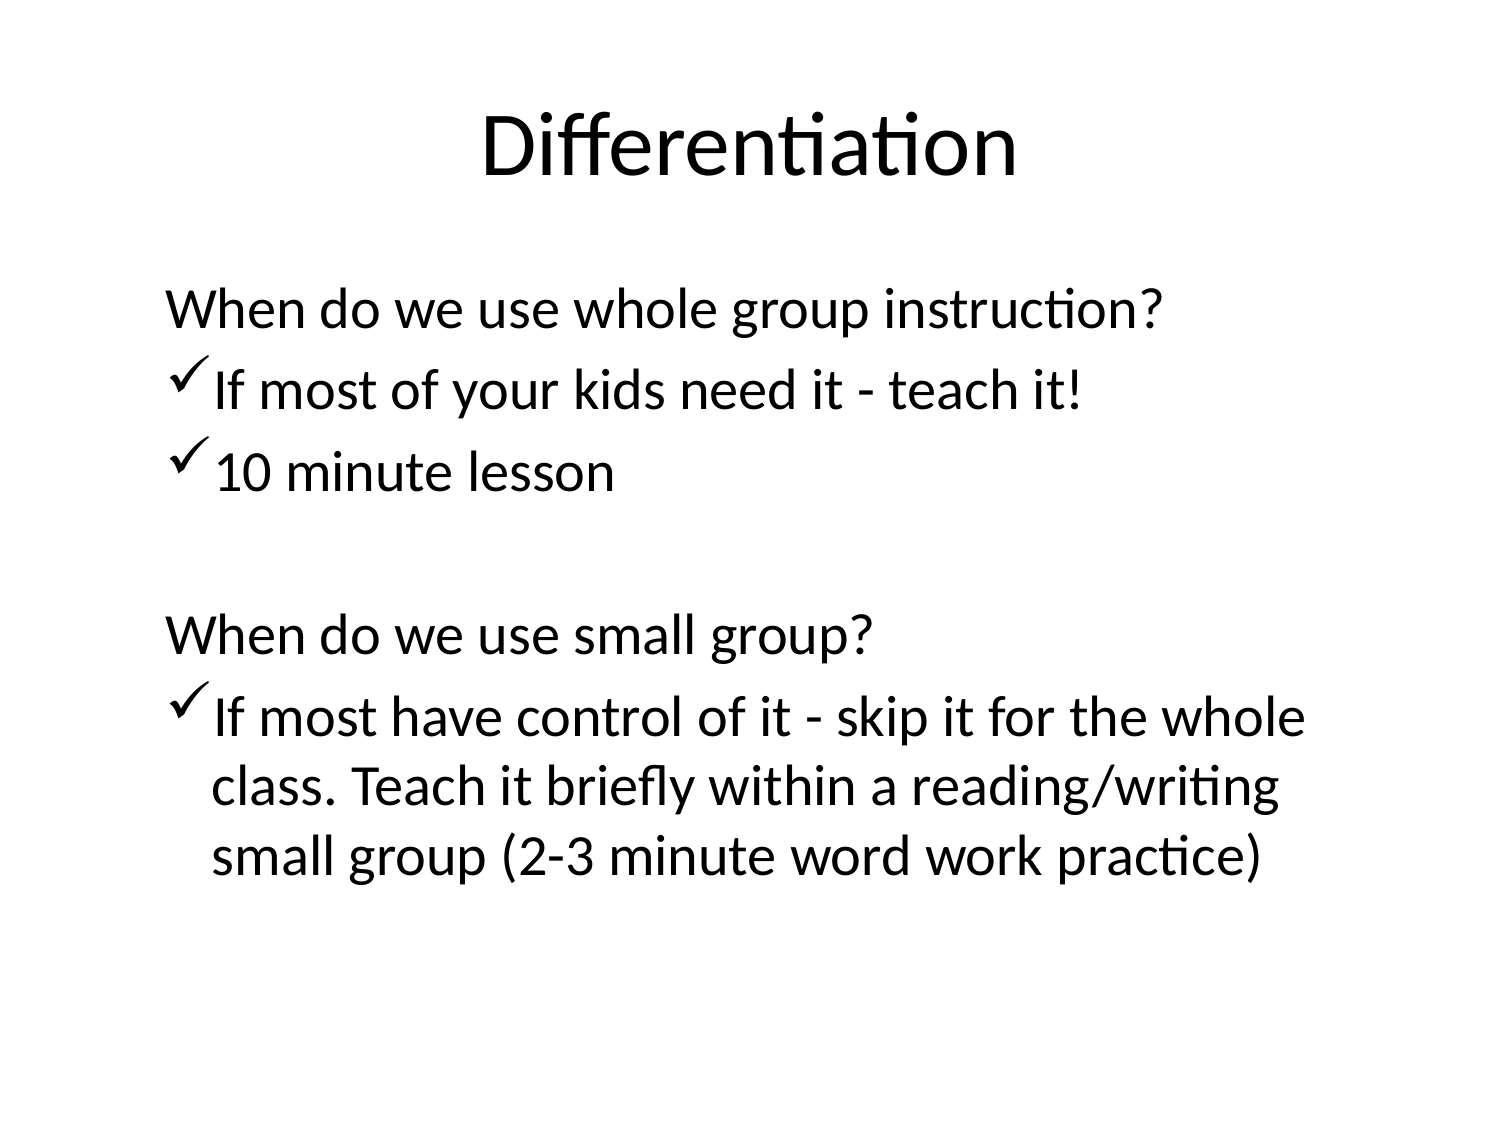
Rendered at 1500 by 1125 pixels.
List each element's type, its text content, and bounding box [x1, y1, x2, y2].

title Differentiation [75, 45, 1425, 233]
list When do we use whole group instruction? If most of your kids need it - teach it! 10 minute lesson When do we use small group? If most have control of it - skip it for the whole class. Teach it briefly within a reading/writing small group (2-3 minute word work practice) [75, 262, 1425, 1005]
